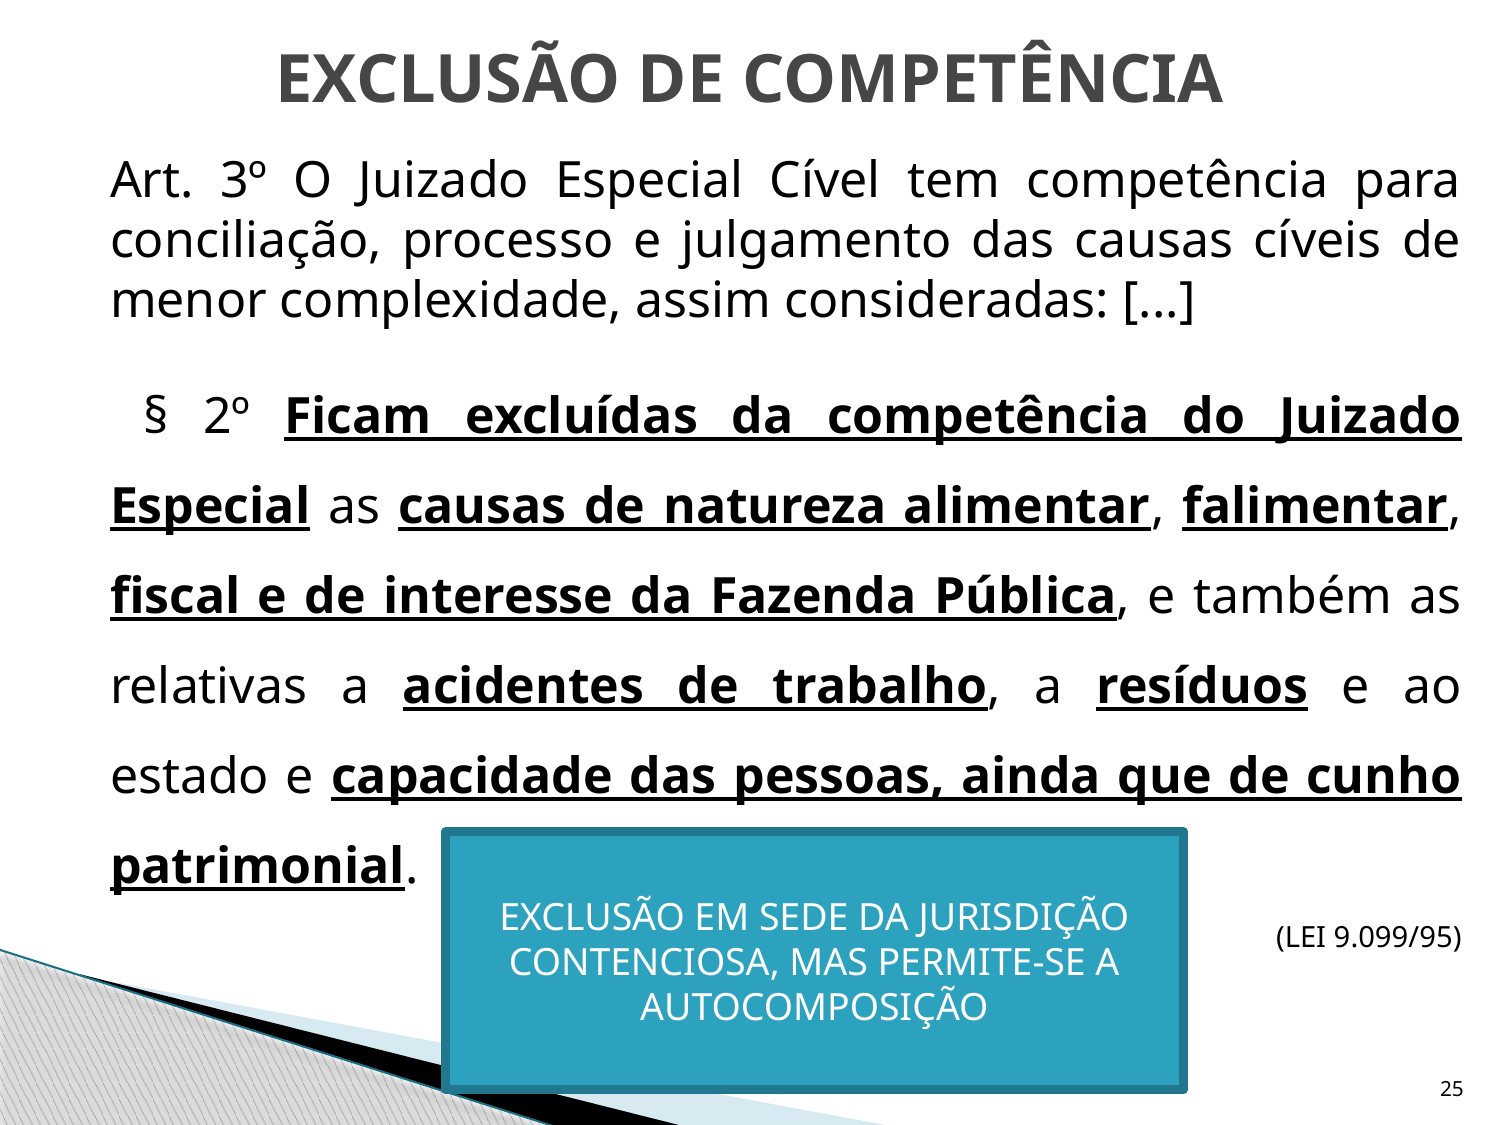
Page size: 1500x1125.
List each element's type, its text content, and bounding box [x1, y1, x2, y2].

slide_number 25 [1418, 1051, 1479, 1112]
text_box EXCLUSÃO EM SEDE DA JURISDIÇÃO CONTENCIOSA, MAS PERMITE-SE A AUTOCOMPOSIÇÃO [441, 827, 1188, 1094]
list Art. 3º O Juizado Especial Cível tem competência para conciliação, processo e julgamento das causas cíveis de menor complexidade, assim consideradas: [...] § 2º Ficam excluídas da competência do Juizado Especial as causas de natureza alimentar, falimentar, fiscal e de interesse da Fazenda Pública, e também as relativas a acidentes de trabalho, a resíduos e ao estado e capacidade das pessoas, ainda que de cunho patrimonial. (LEI 9.099/95) [35, 153, 1477, 1125]
title EXCLUSÃO DE COMPETÊNCIA [0, 0, 1500, 153]
